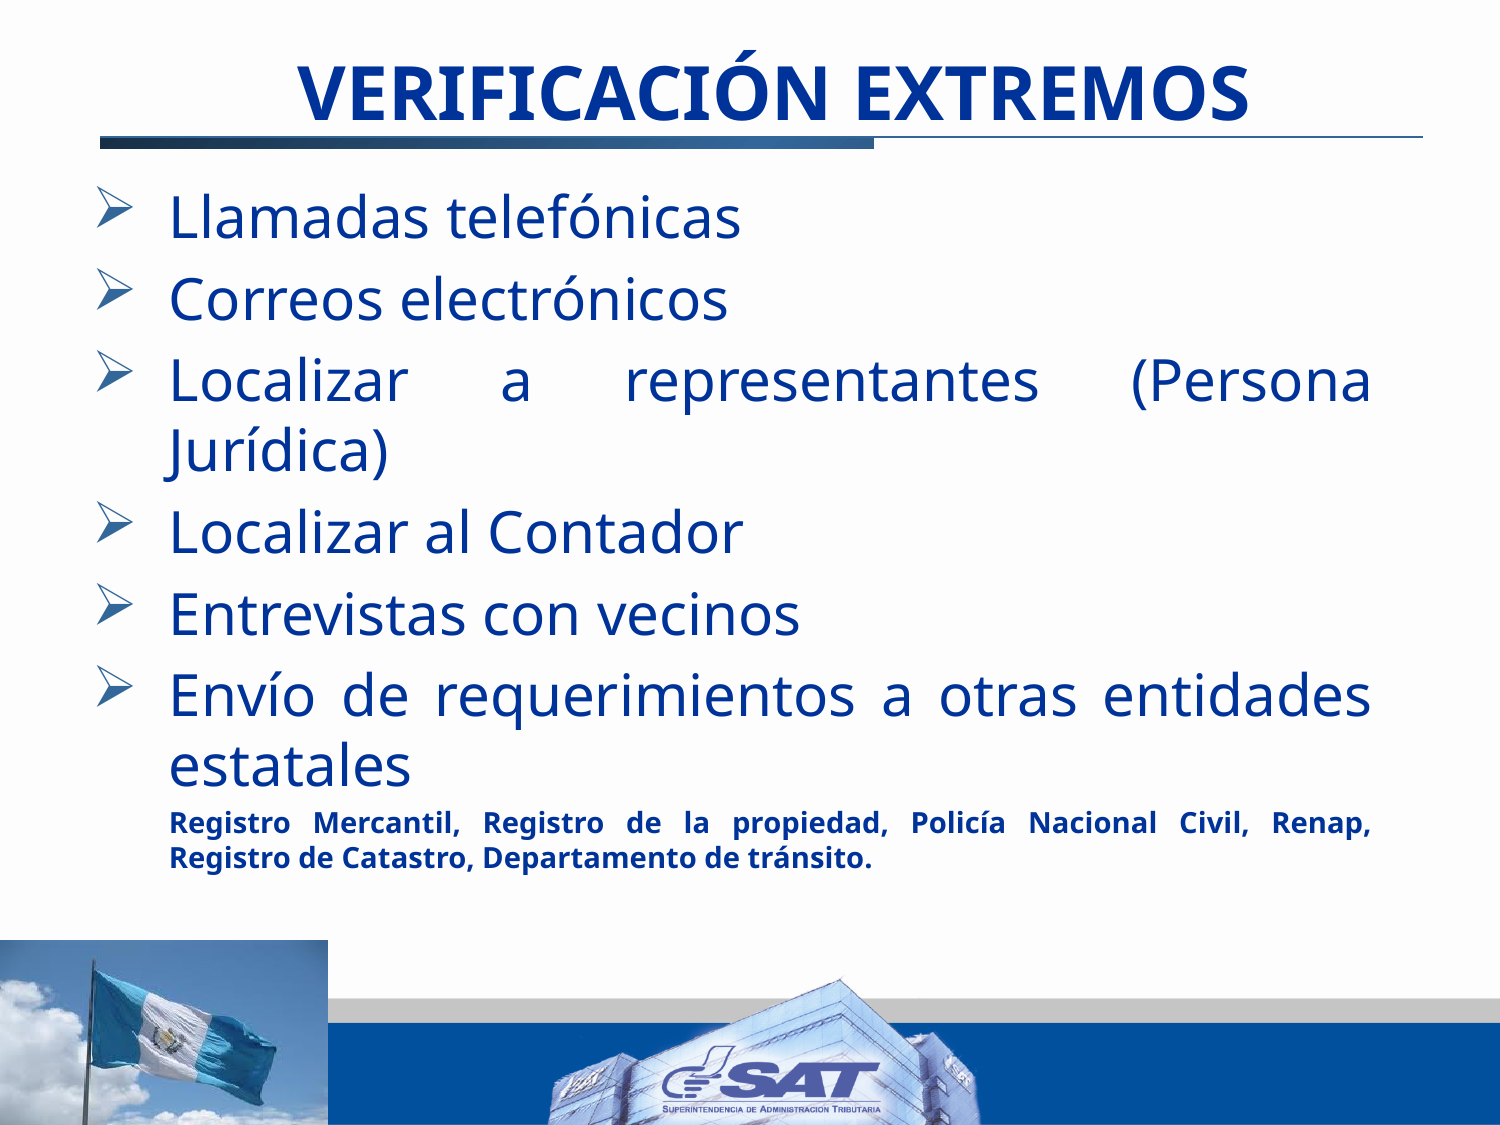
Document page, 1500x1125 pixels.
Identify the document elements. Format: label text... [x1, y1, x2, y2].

title VERIFICACIÓN EXTREMOS [93, 30, 1436, 144]
picture [0, 0, 1500, 1125]
list Llamadas telefónicas Correos electrónicos Localizar a representantes (Persona Jurídica) Localizar al Contador Entrevistas con vecinos Envío de requerimientos a otras entidades estatales Registro Mercantil, Registro de la propiedad, Policía Nacional Civil, Renap, Registro de Catastro, Departamento de tránsito. [76, 172, 1389, 953]
